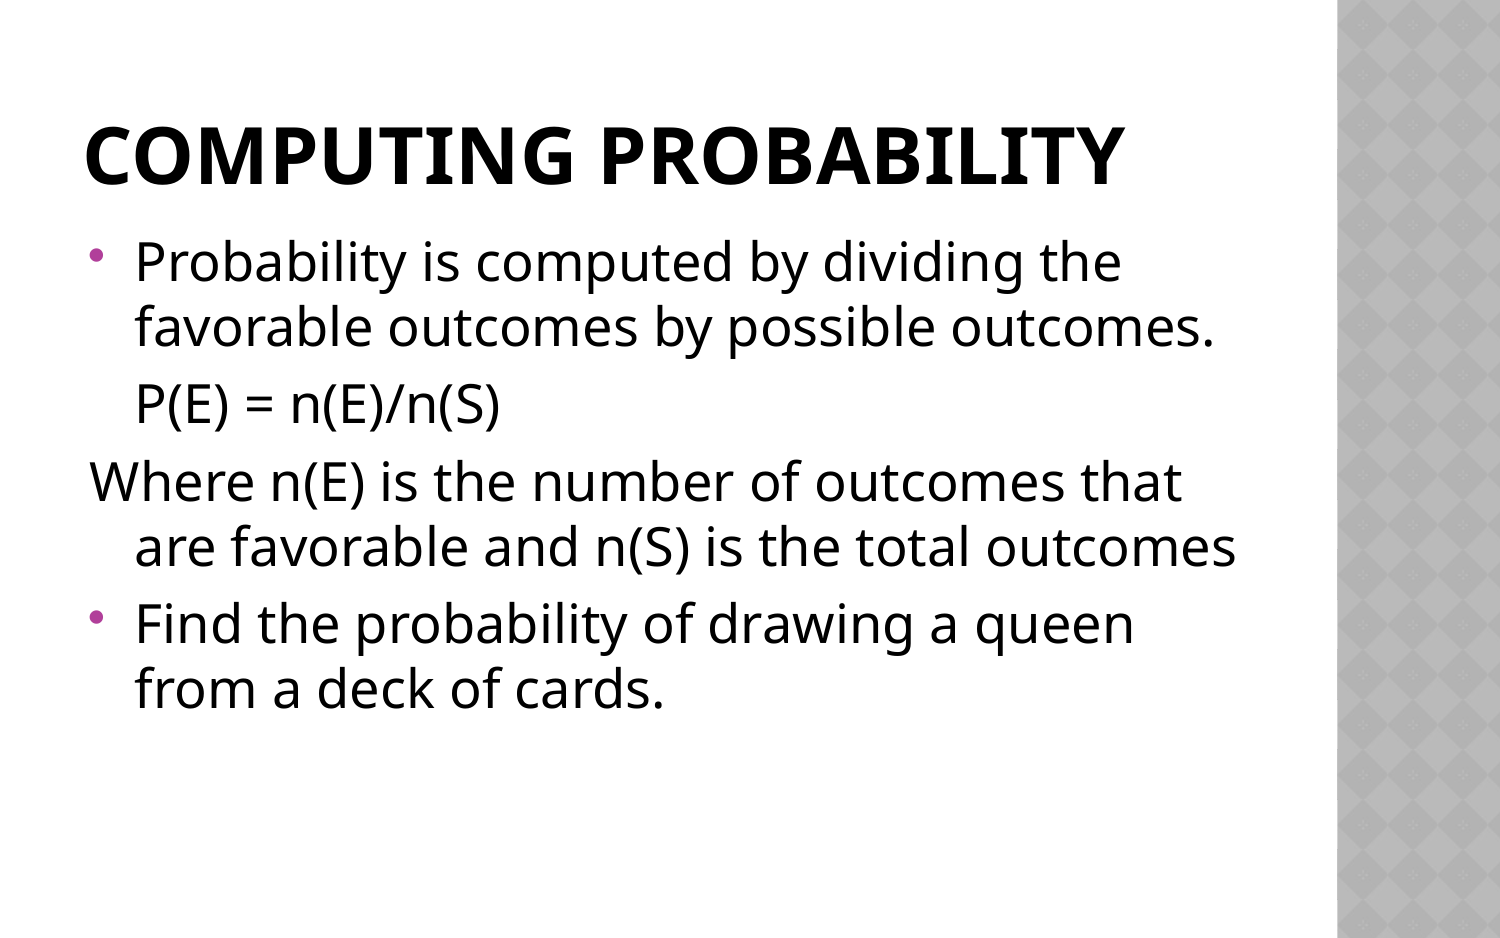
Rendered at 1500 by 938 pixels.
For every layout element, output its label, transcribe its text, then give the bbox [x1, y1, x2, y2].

list Probability is computed by dividing the favorable outcomes by possible outcomes. P(E) = n(E)/n(S) Where n(E) is the number of outcomes that are favorable and n(S) is the total outcomes Find the probability of drawing a queen from a deck of cards. [75, 220, 1263, 883]
title Computing probability [75, 43, 1263, 200]
